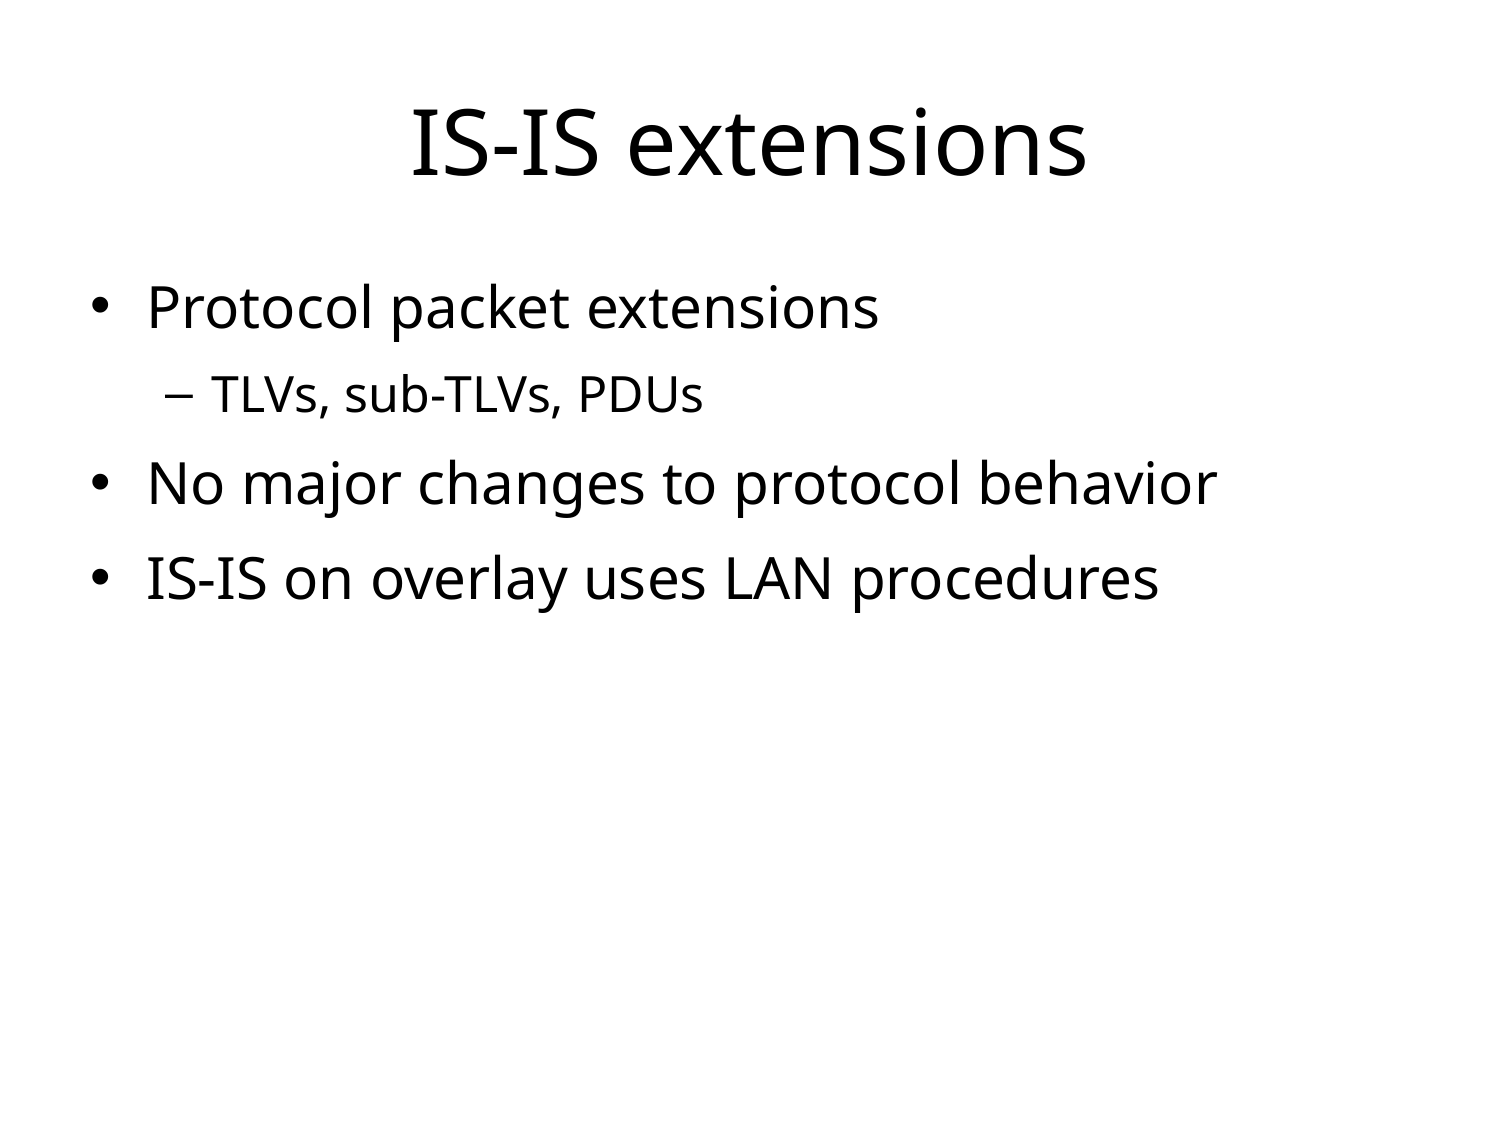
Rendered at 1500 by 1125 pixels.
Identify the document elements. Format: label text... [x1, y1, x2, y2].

title IS-IS extensions [75, 45, 1425, 233]
list Protocol packet extensions TLVs, sub-TLVs, PDUs No major changes to protocol behavior IS-IS on overlay uses LAN procedures [75, 262, 1425, 1005]
